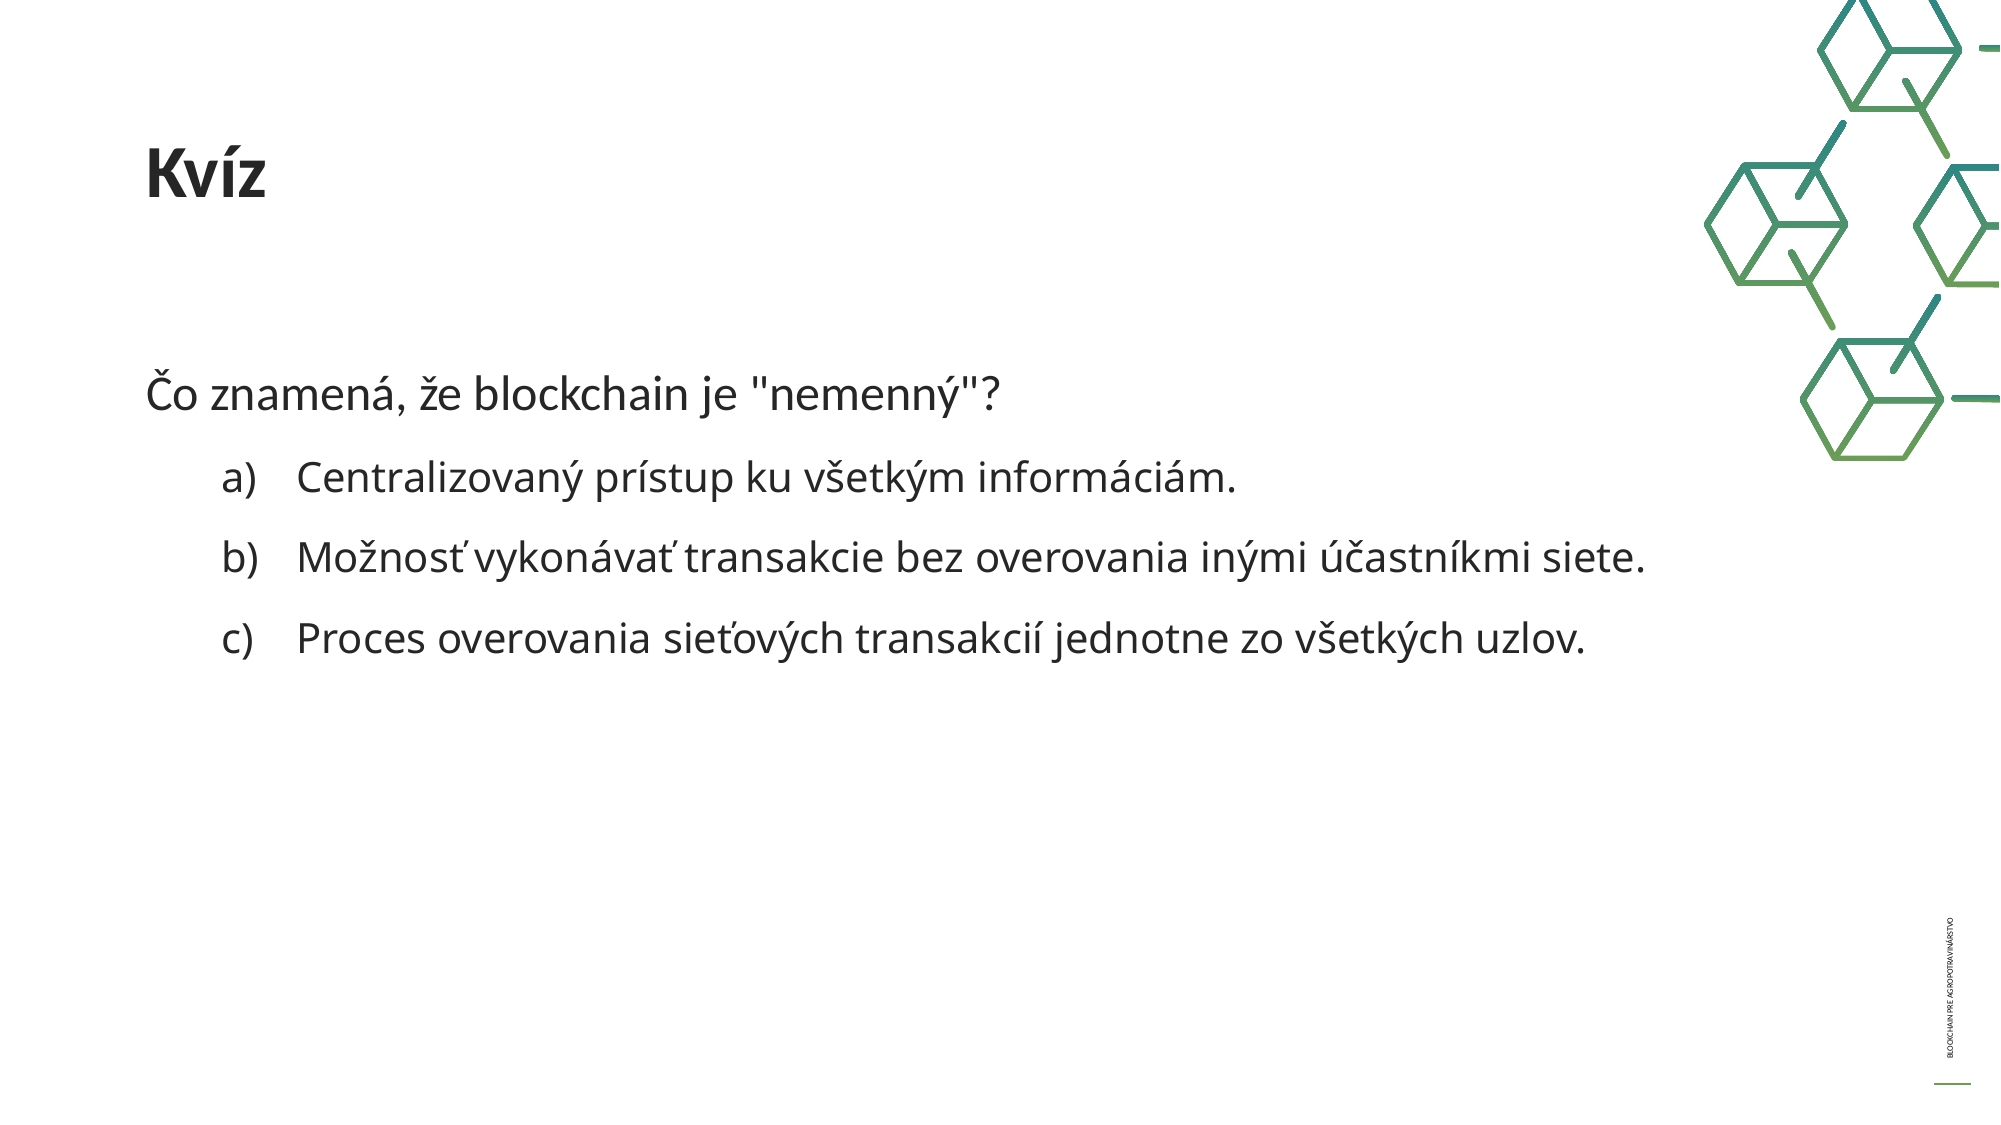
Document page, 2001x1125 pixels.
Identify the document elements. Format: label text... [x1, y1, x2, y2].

list Čo znamená, že blockchain je "nemenný"? Centralizovaný prístup ku všetkým informáciám. Možnosť vykonávať transakcie bez overovania inými účastníkmi siete. Proces overovania sieťových transakcií jednotne zo všetkých uzlov. [130, 348, 1869, 1035]
list Kvíz [130, 124, 1698, 337]
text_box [1703, 0, 2000, 462]
